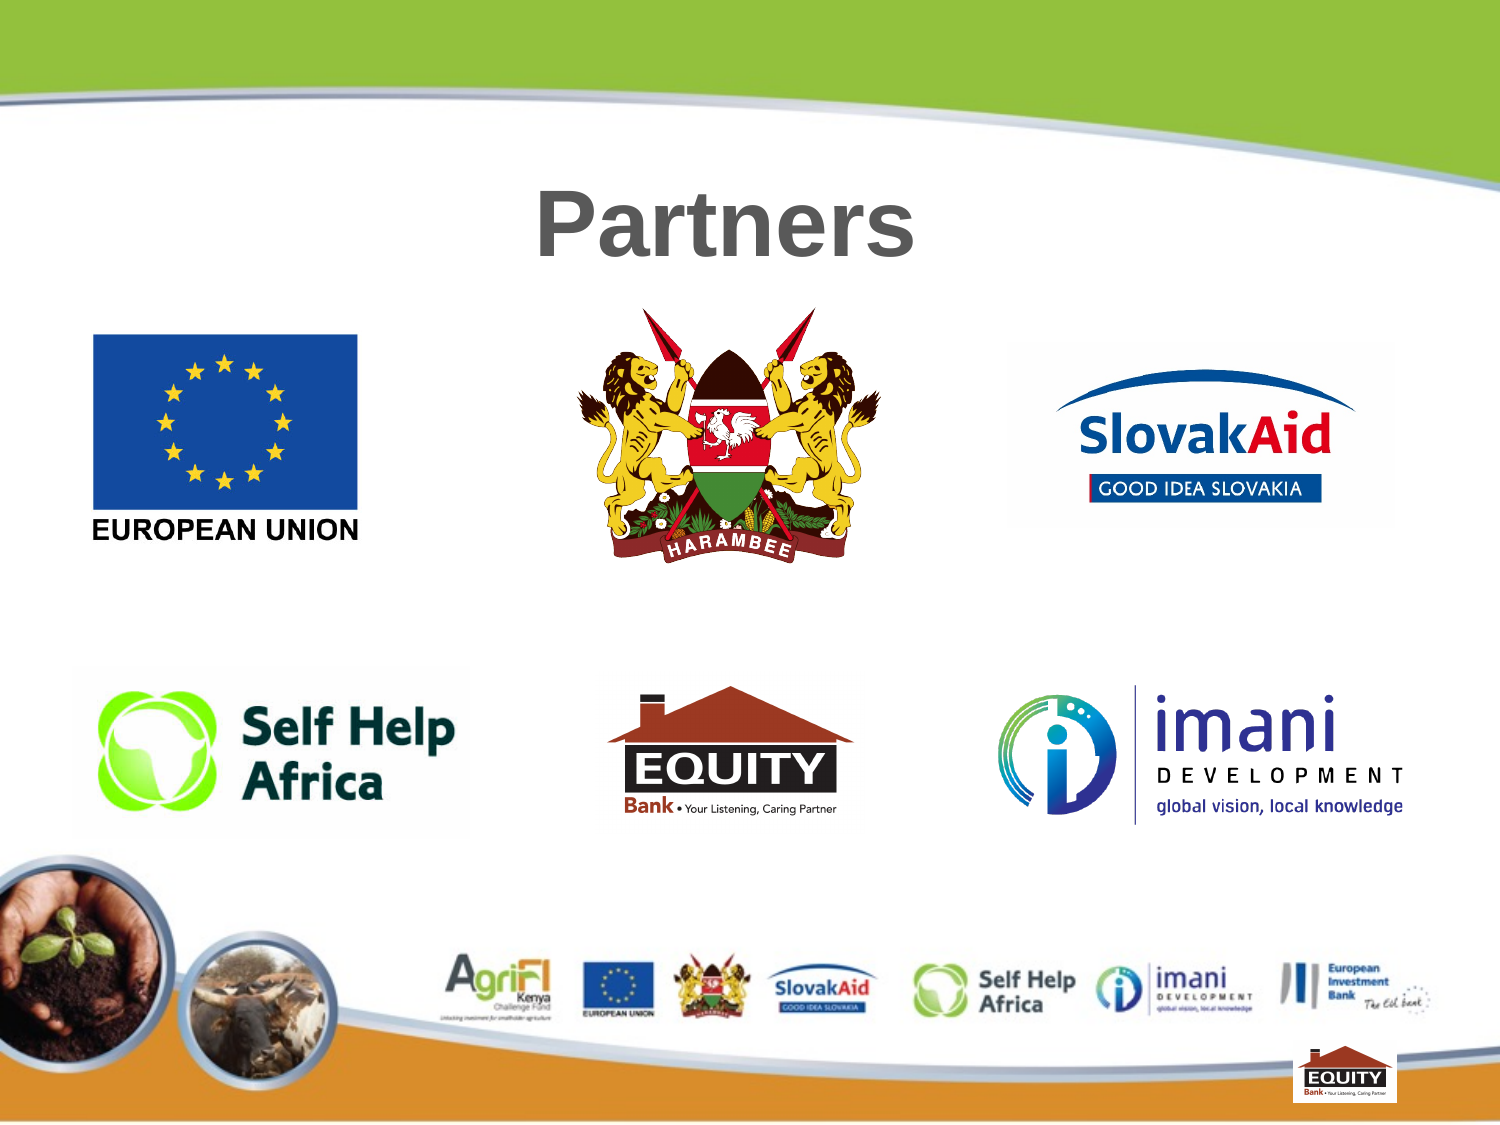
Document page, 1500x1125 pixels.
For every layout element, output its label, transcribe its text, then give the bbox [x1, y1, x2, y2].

list [269, 298, 1397, 914]
title Partners [162, 167, 1289, 285]
picture [0, 0, 1500, 1125]
